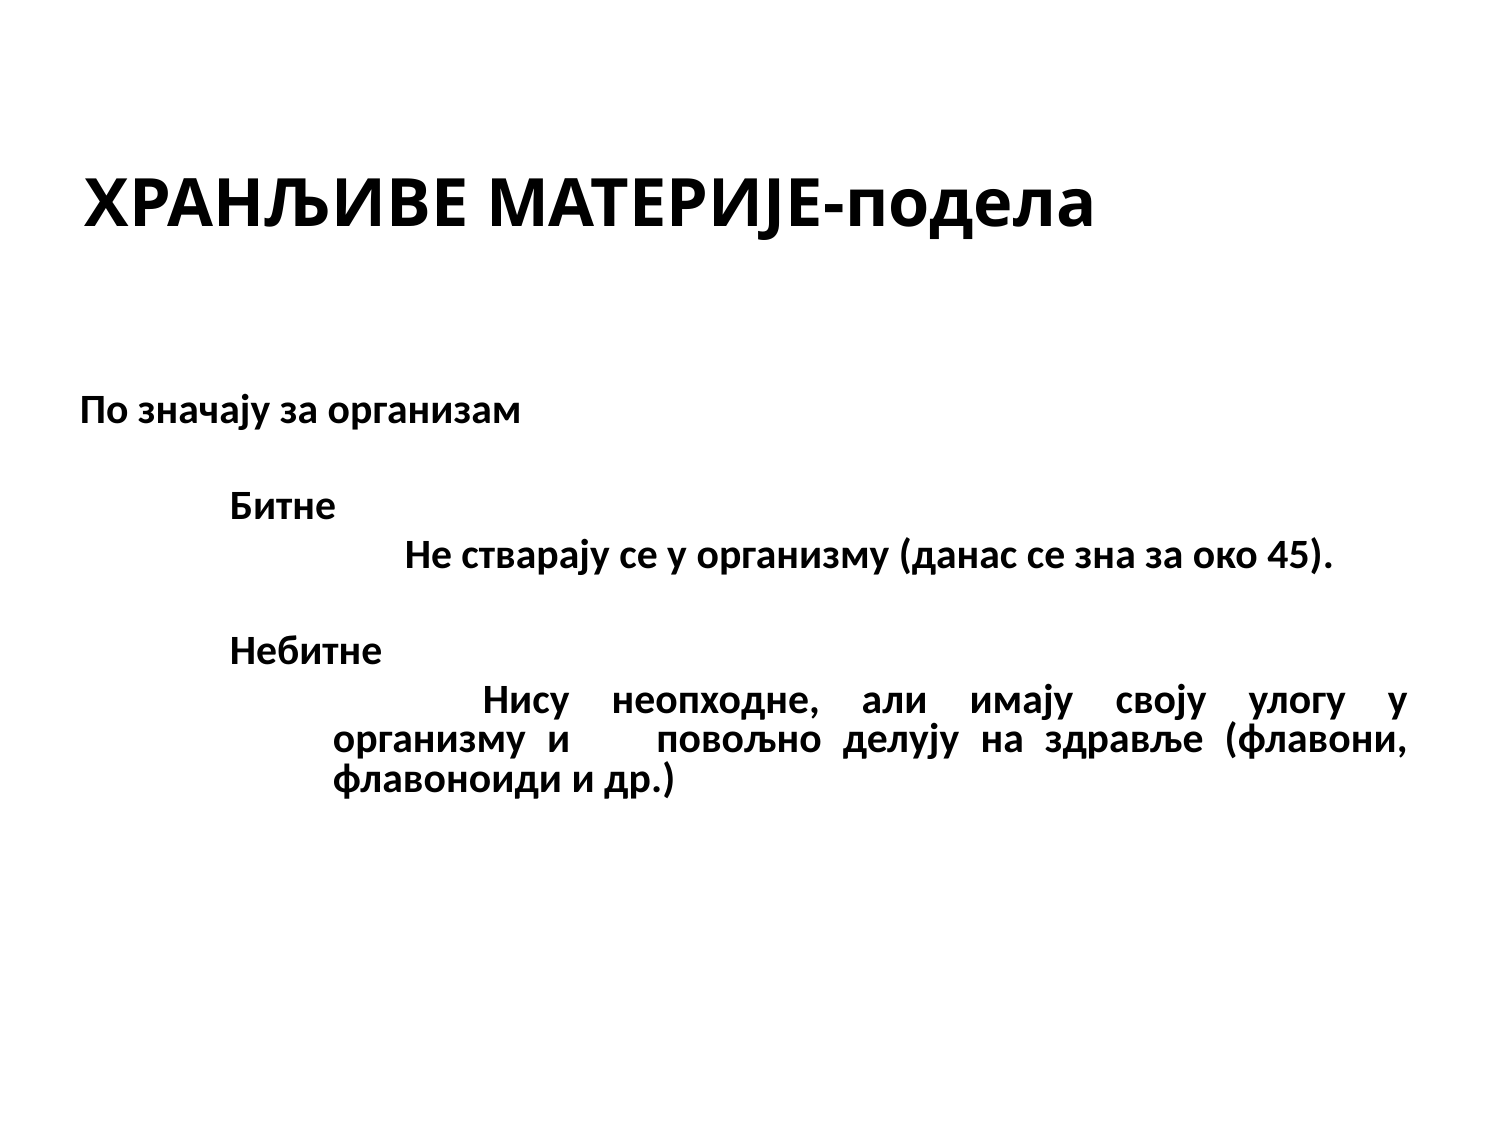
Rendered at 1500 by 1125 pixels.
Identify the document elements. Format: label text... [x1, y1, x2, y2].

subtitle По значају за организам Битне Не стварају се у организму (данас се зна за око 45). Небитне Нису неопходне, али имају своју улогу у организму и повољно делују на здравље (флавони, флавоноиди и др.) [64, 243, 1424, 1088]
text_box ХРАНЉИВЕ МАТЕРИЈЕ-подела [70, 152, 1394, 247]
